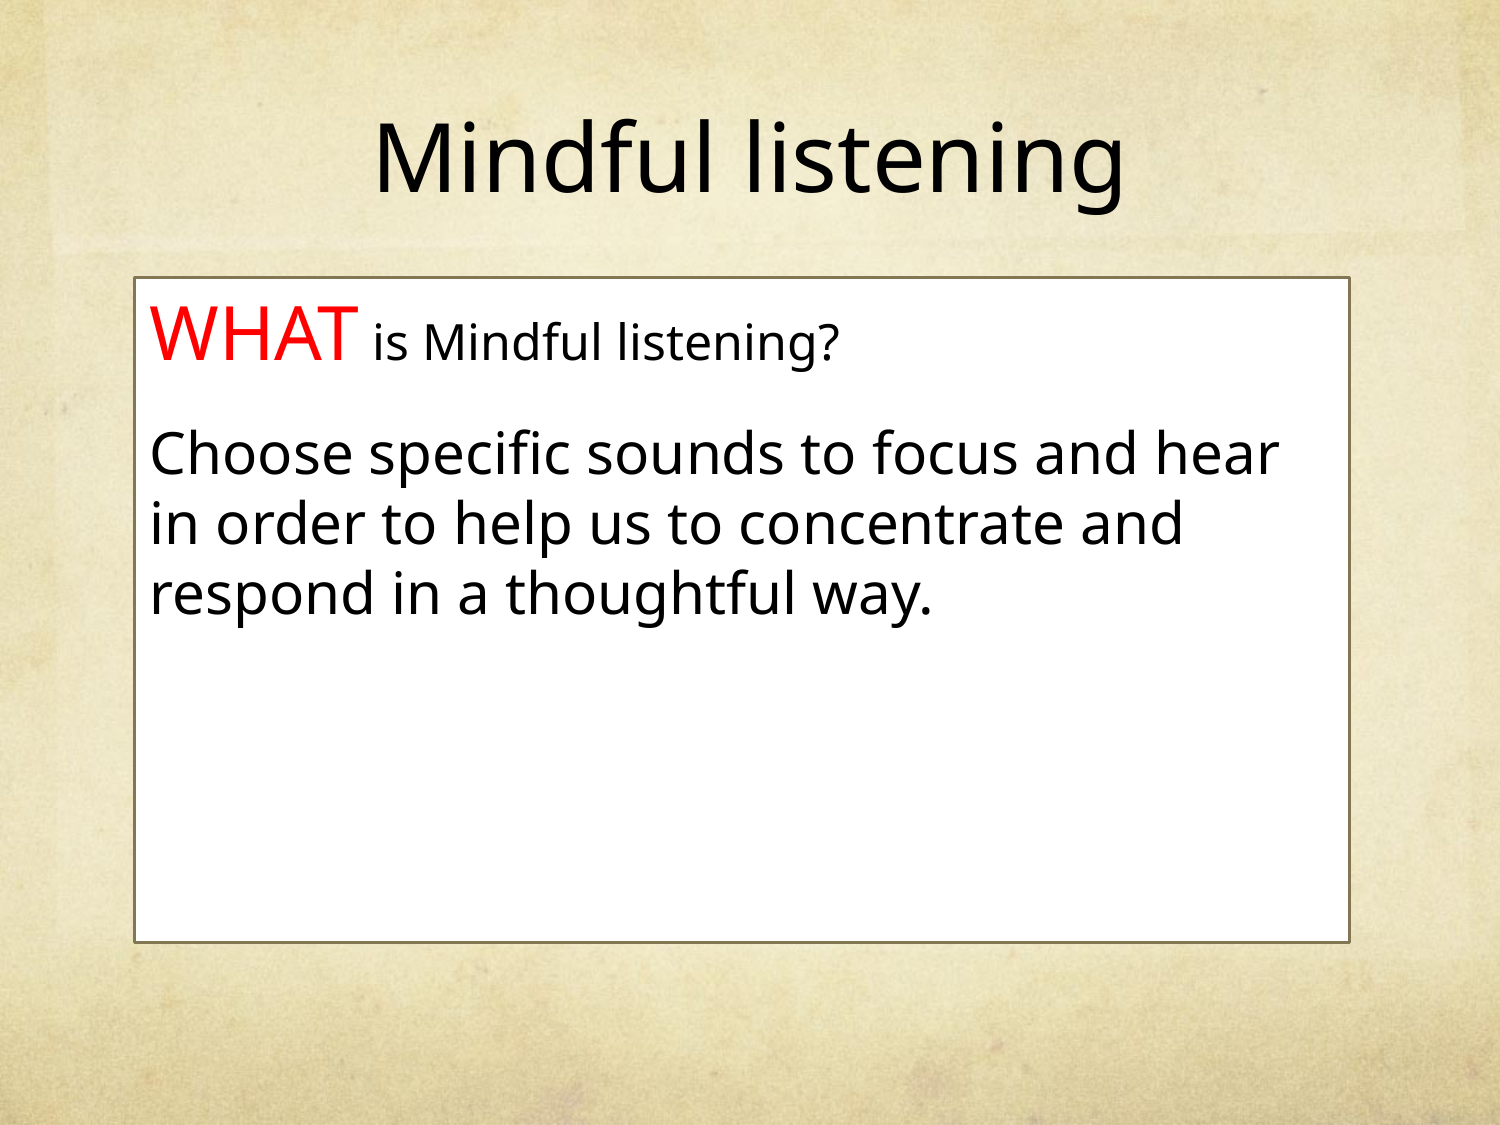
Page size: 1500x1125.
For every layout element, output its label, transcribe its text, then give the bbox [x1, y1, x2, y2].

title Mindful listening [150, 82, 1350, 225]
picture [0, 0, 1500, 1125]
list WHAT is Mindful listening? Choose specific sounds to focus and hear in order to help us to concentrate and respond in a thoughtful way. [133, 276, 1351, 944]
